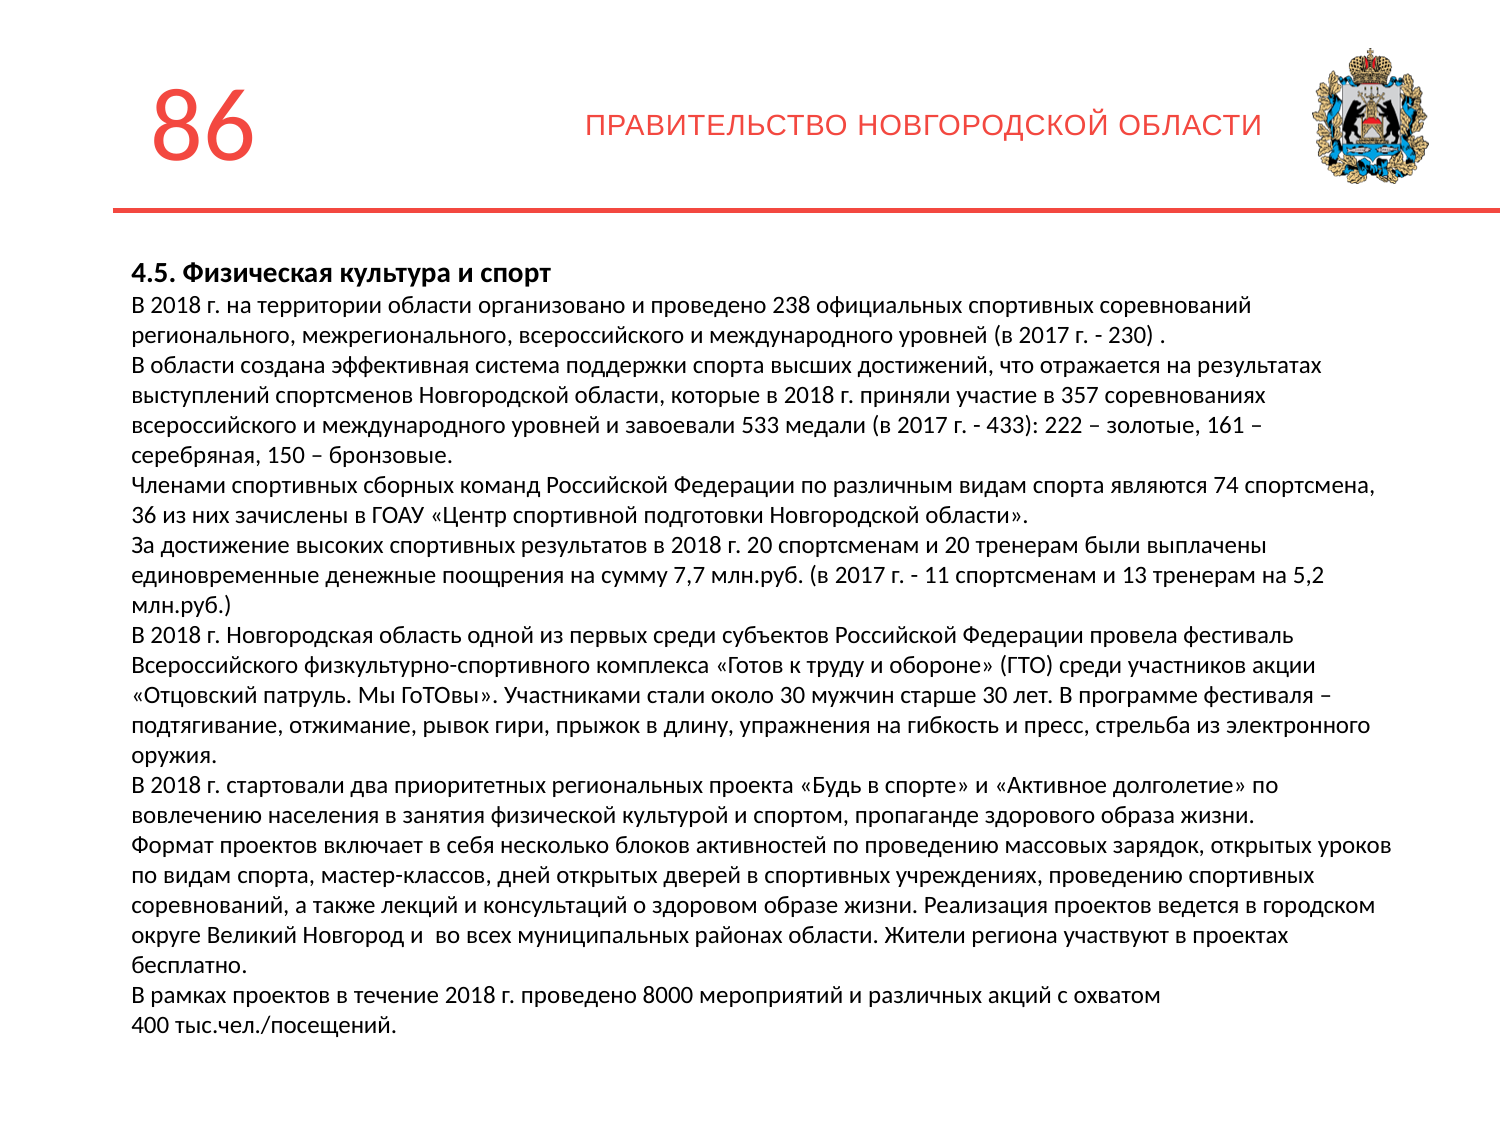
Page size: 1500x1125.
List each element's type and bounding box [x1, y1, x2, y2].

text_box [116, 237, 1411, 1090]
text_box [570, 102, 1311, 147]
text_box [135, 48, 272, 189]
picture [1311, 48, 1429, 184]
